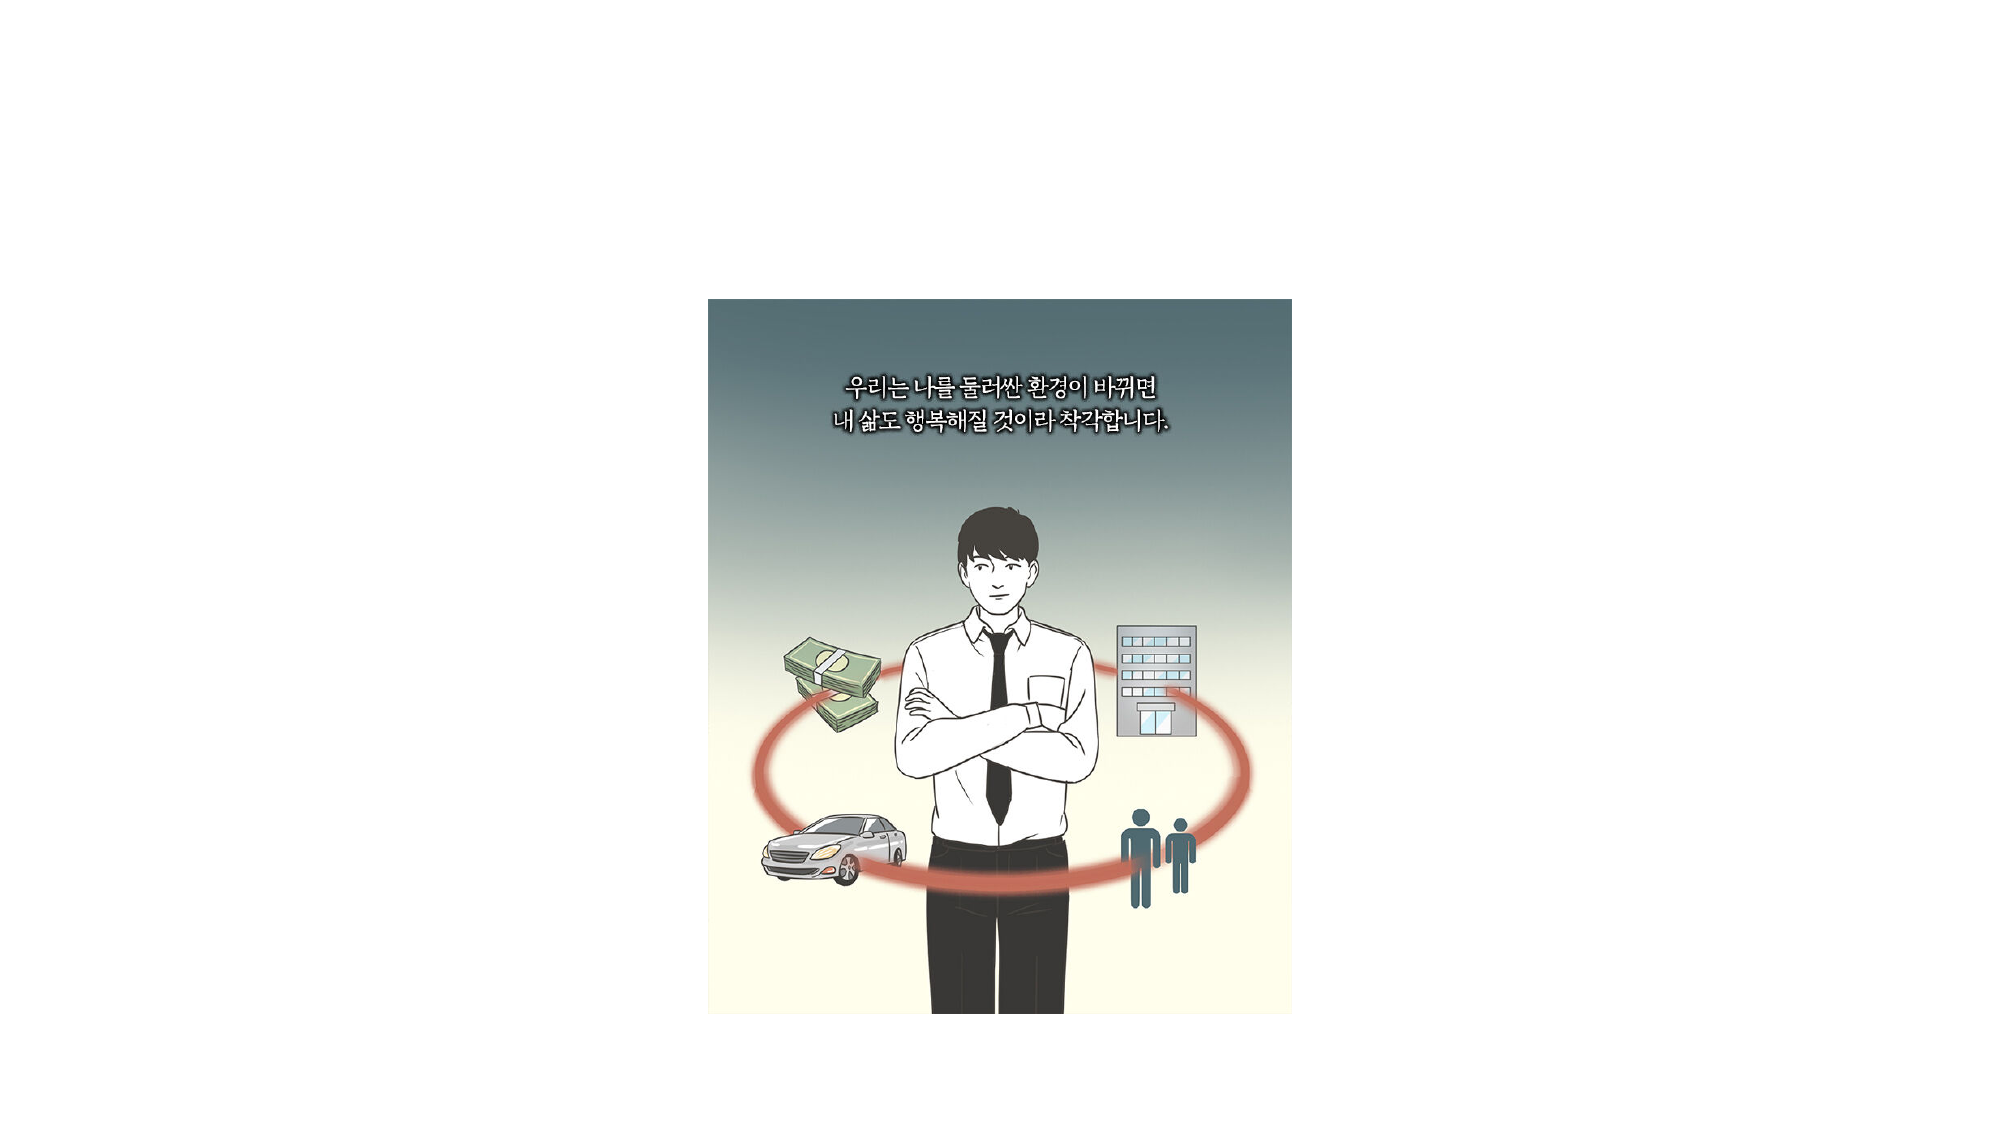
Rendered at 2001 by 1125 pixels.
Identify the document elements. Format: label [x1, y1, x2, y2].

list [707, 299, 1292, 1014]
